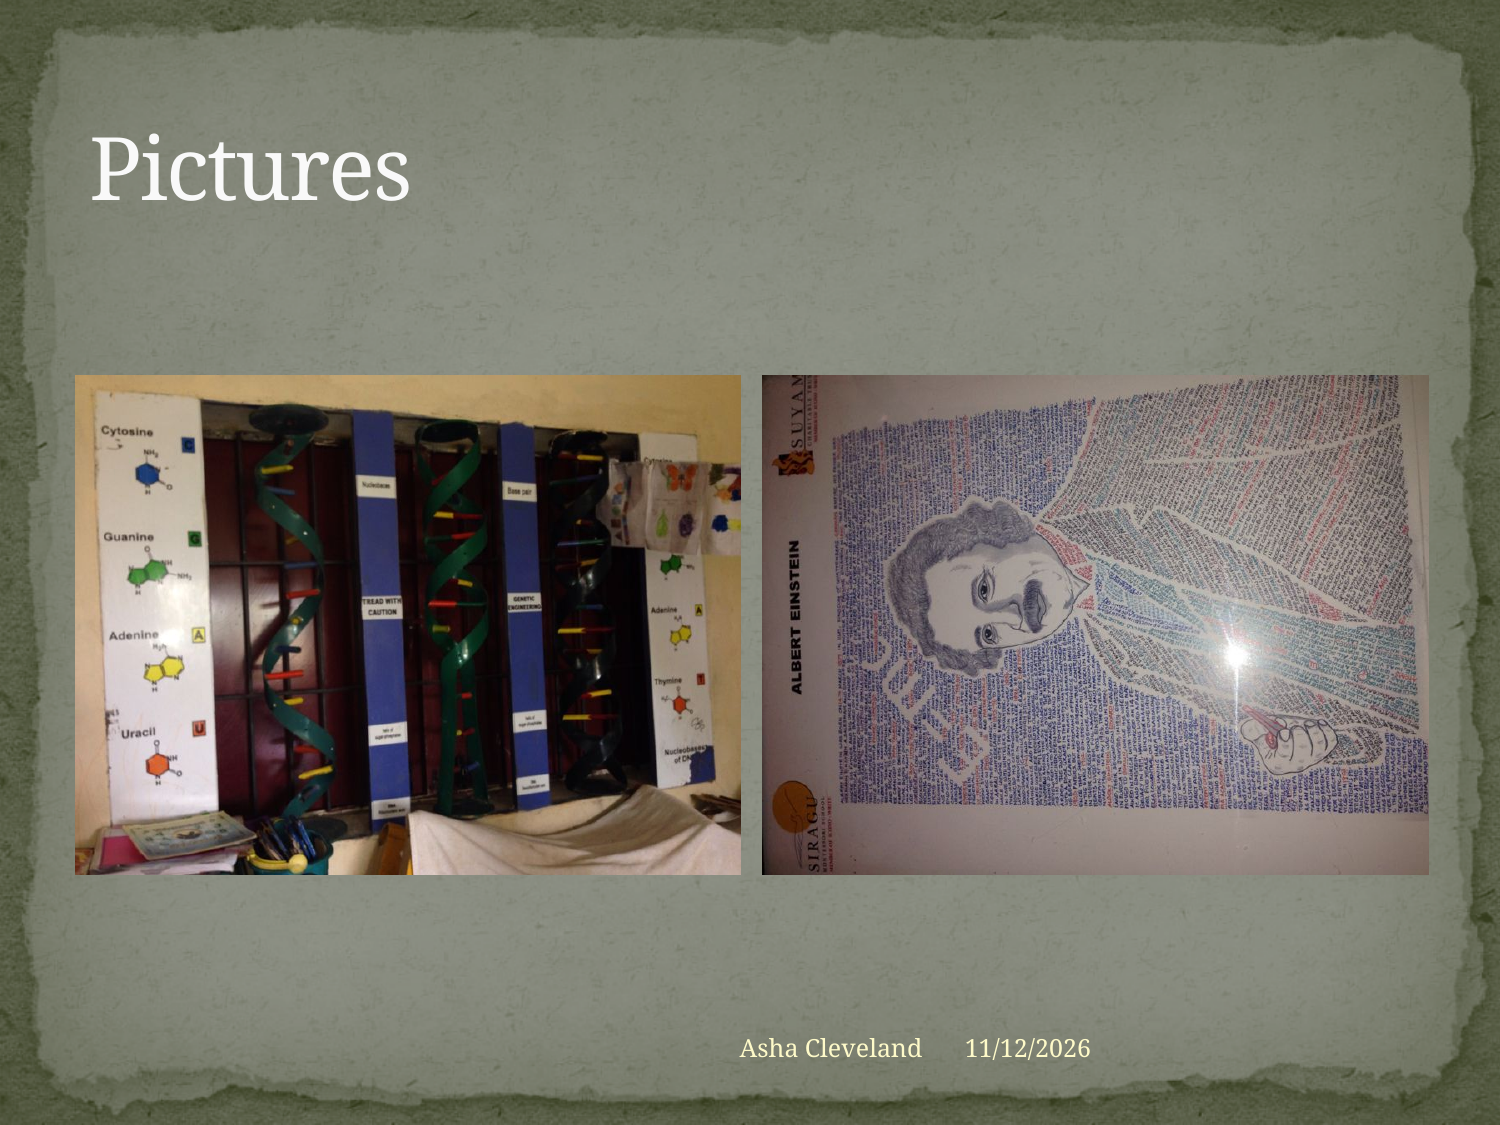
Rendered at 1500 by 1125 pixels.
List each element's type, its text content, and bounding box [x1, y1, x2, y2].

title Pictures [74, 24, 1425, 225]
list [77, 378, 740, 873]
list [765, 378, 1428, 873]
footer Asha Cleveland [350, 1017, 938, 1081]
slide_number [950, 1017, 1375, 1081]
